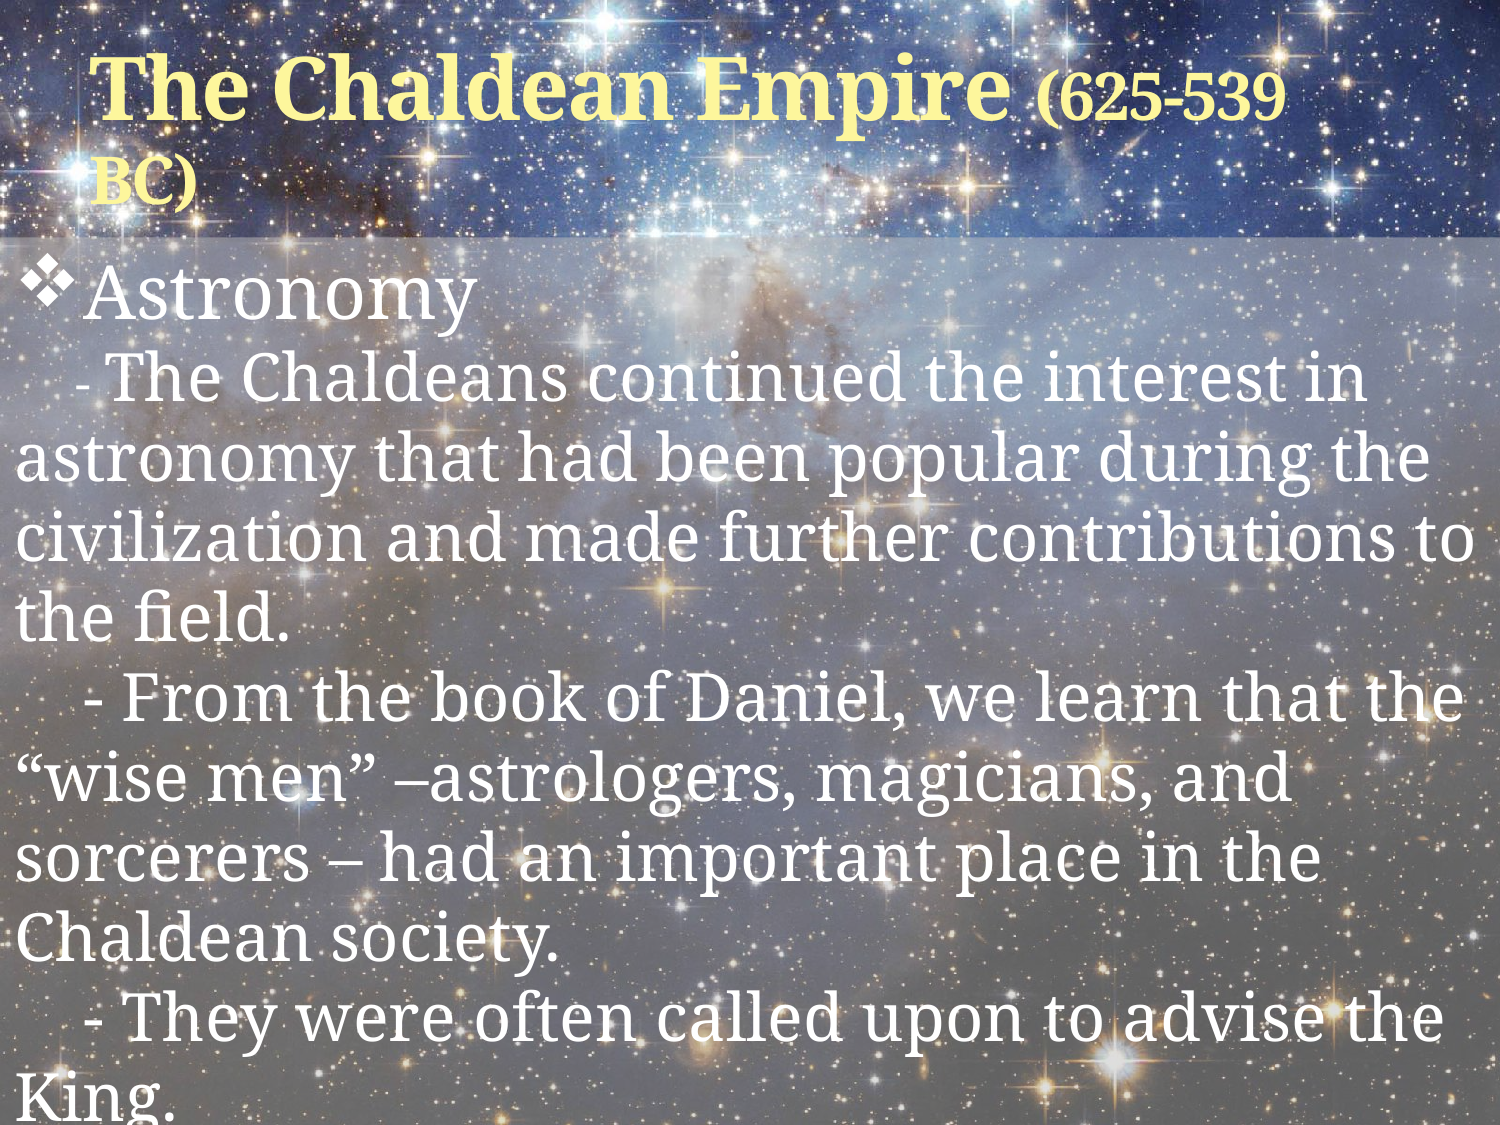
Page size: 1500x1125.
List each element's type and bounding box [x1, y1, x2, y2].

list [2, 3, 1499, 1121]
